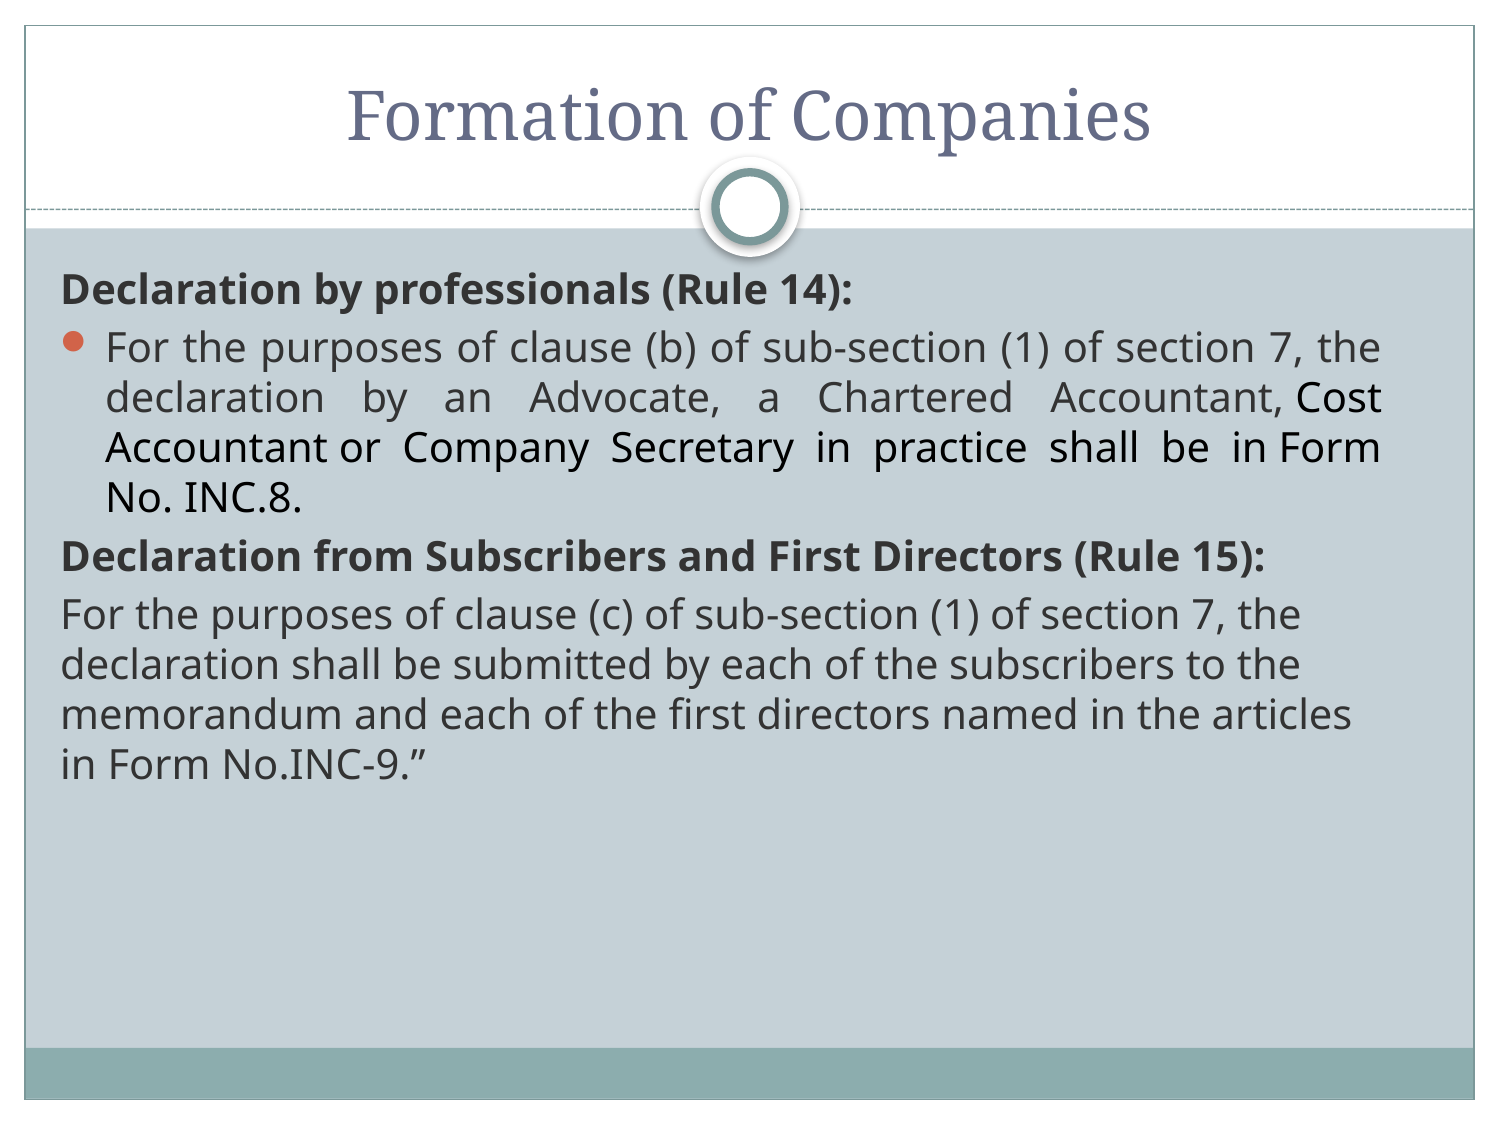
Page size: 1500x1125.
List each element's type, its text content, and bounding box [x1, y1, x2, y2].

list Declaration by professionals (Rule 14): For the purposes of clause (b) of sub-section (1) of section 7, the declaration by an Advocate, a Chartered Accountant, Cost Accountant or Company Secretary in practice shall be in Form No. INC.8. Declaration from Subscribers and First Directors (Rule 15): For the purposes of clause (c) of sub-section (1) of section 7, the declaration shall be submitted by each of the subscribers to the memorandum and each of the first directors named in the articles in Form No.INC-9.” [45, 255, 1397, 988]
title Formation of Companies [49, 37, 1450, 162]
